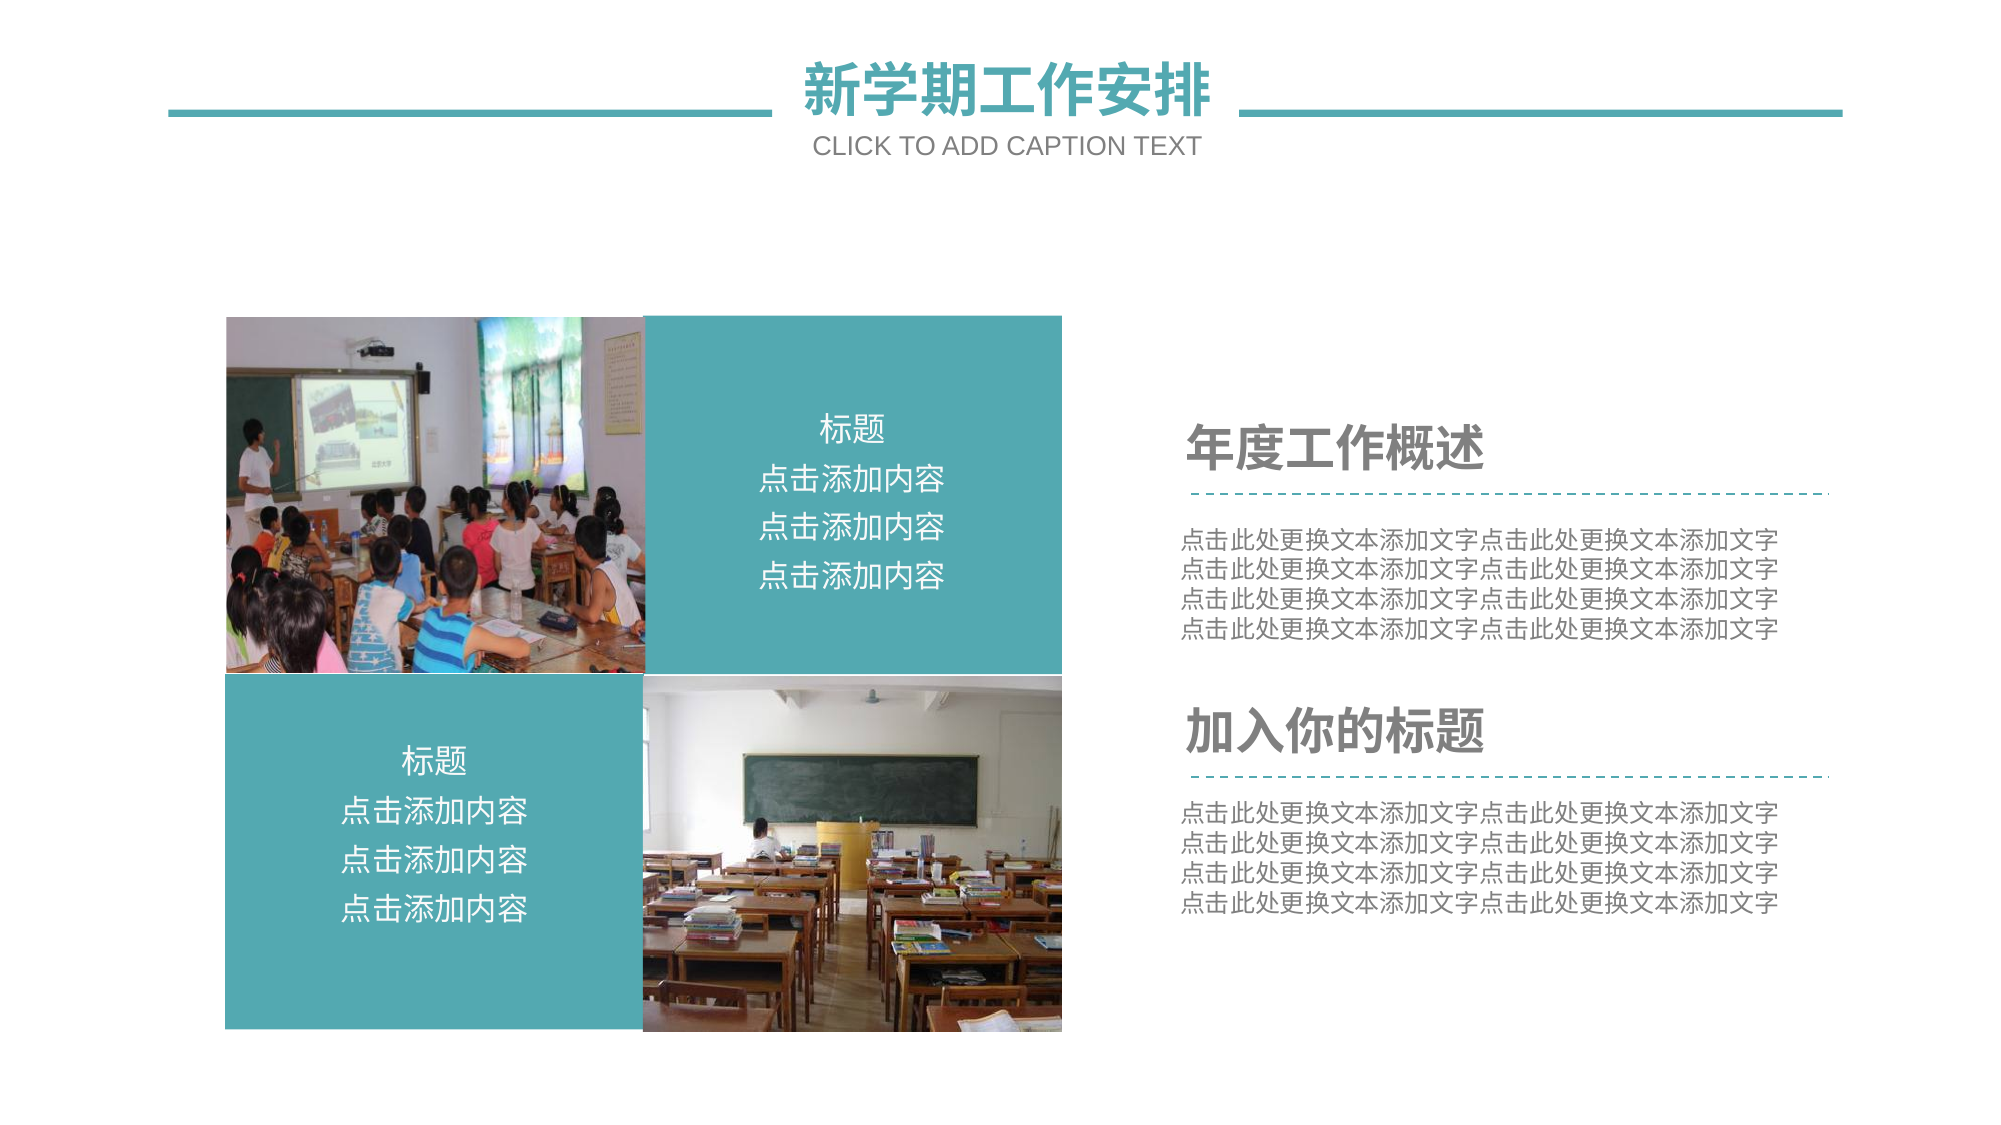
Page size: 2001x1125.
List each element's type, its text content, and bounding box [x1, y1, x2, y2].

text_box 点击此处更换文本添加文字点击此处更换文本添加文字 点击此处更换文本添加文字点击此处更换文本添加文字 点击此处更换文本添加文字点击此处更换文本添加文字 点击此处更换文本添加文字点击此处更换文本添加文字 [1180, 798, 1864, 918]
text_box 点击此处更换文本添加文字点击此处更换文本添加文字 点击此处更换文本添加文字点击此处更换文本添加文字 点击此处更换文本添加文字点击此处更换文本添加文字 点击此处更换文本添加文字点击此处更换文本添加文字 [1180, 524, 1864, 644]
text_box 年度工作概述 [1185, 416, 1784, 477]
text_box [168, 53, 1843, 161]
text_box 加入你的标题 [1185, 699, 1784, 760]
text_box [224, 315, 1062, 1032]
